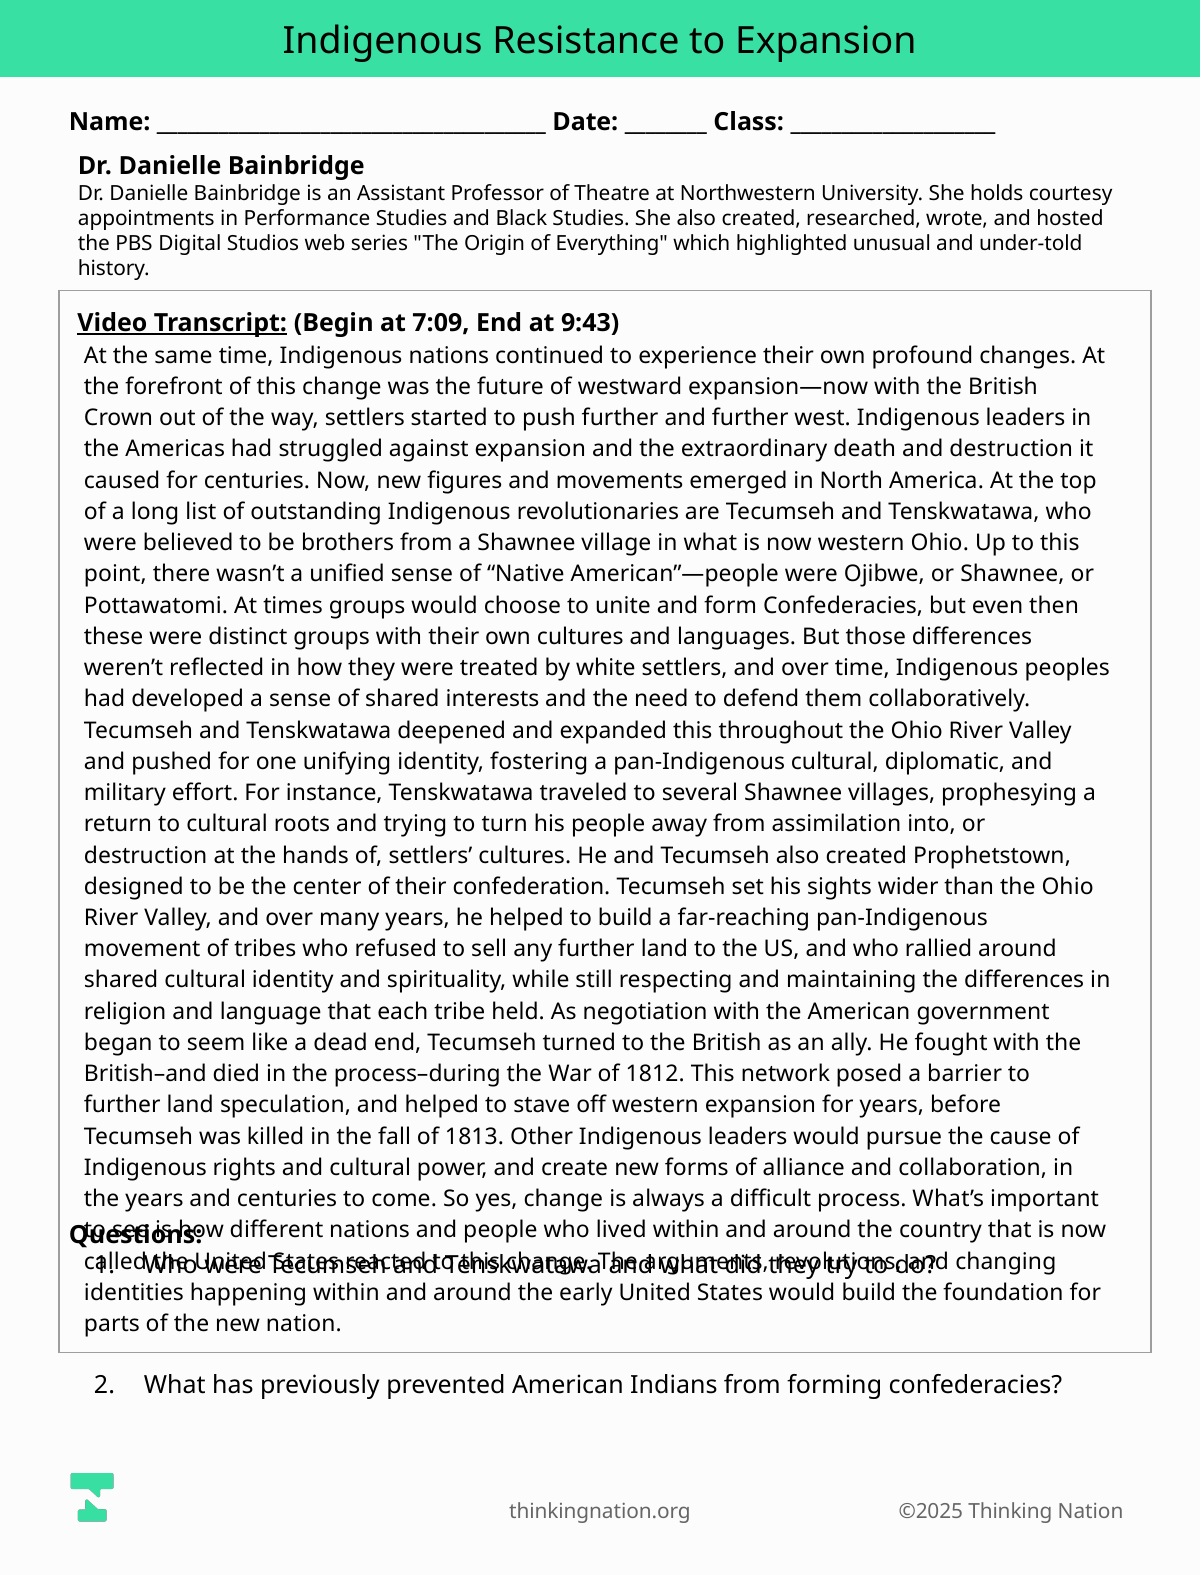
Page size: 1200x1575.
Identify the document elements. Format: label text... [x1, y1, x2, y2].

table_header Video Transcript: (Begin at 7:09, End at 9:43) At the same time, Indigenous nations continued to experience their own profound changes. At the forefront of this change was the future of westward expansion—now with the British Crown out of the way, settlers started to push further and further west. Indigenous leaders in the Americas had struggled against expansion and the extraordinary death and destruction it caused for centuries. Now, new figures and movements emerged in North America. At the top of a long list of outstanding Indigenous revolutionaries are Tecumseh and Tenskwatawa, who were believed to be brothers from a Shawnee village in what is now western Ohio. Up to this point, there wasn’t a unified sense of “Native American”—people were Ojibwe, or Shawnee, or Pottawatomi. At times groups would choose to unite and form Confederacies, but even then these were distinct groups with their own cultures and languages. But those differences weren’t reflected in how they were treated by white settlers, and over time, Indigenous peoples had developed a sense of shared interests and the need to defend them collaboratively. Tecumseh and Tenskwatawa deepened and expanded this throughout the Ohio River Valley and pushed for one unifying identity, fostering a pan-Indigenous cultural, diplomatic, and military effort. For instance, Tenskwatawa traveled to several Shawnee villages, prophesying a return to cultural roots and trying to turn his people away from assimilation into, or destruction at the hands of, settlers’ cultures. He and Tecumseh also created Prophetstown, designed to be the center of their confederation. Tecumseh set his sights wider than the Ohio River Valley, and over many years, he helped to build a far-reaching pan-Indigenous movement of tribes who refused to sell any further land to the US, and who rallied around shared cultural identity and spirituality, while still respecting and maintaining the differences in religion and language that each tribe held. As negotiation with the American government began to seem like a dead end, Tecumseh turned to the British as an ally. He fought with the British–and died in the process–during the War of 1812. This network posed a barrier to further land speculation, and helped to stave off western expansion for years, before Tecumseh was killed in the fall of 1813. Other Indigenous leaders would pursue the cause of Indigenous rights and cultural power, and create new forms of alliance and collaboration, in the years and centuries to come. So yes, change is always a difficult process. What’s important to see is how different nations and people who lived within and around the country that is now called the United States reacted to this change. The arguments, revolutions, and changing identities happening within and around the early United States would build the foundation for parts of the new nation. [60, 291, 1150, 1352]
text_box Indigenous Resistance to Expansion [0, 0, 1200, 77]
text_box thinkingnation.org [457, 1483, 742, 1532]
text_box Dr. Danielle Bainbridge Dr. Danielle Bainbridge is an Assistant Professor of Theatre at Northwestern University. She holds courtesy appointments in Performance Studies and Black Studies. She also created, researched, wrote, and hosted the PBS Digital Studios web series "The Origin of Everything" which highlighted unusual and under-told history. [58, 130, 1139, 266]
text_box Questions: Who were Tecumseh and Tenskwatawa and what did they try to do? What has previously prevented American Indians from forming confederacies? [53, 1203, 1146, 1427]
picture [58, 1463, 126, 1531]
text_box ©2025 Thinking Nation [854, 1483, 1139, 1532]
text_box Name: ______________________________________ Date: ________ Class: ____________________ [53, 90, 1146, 150]
